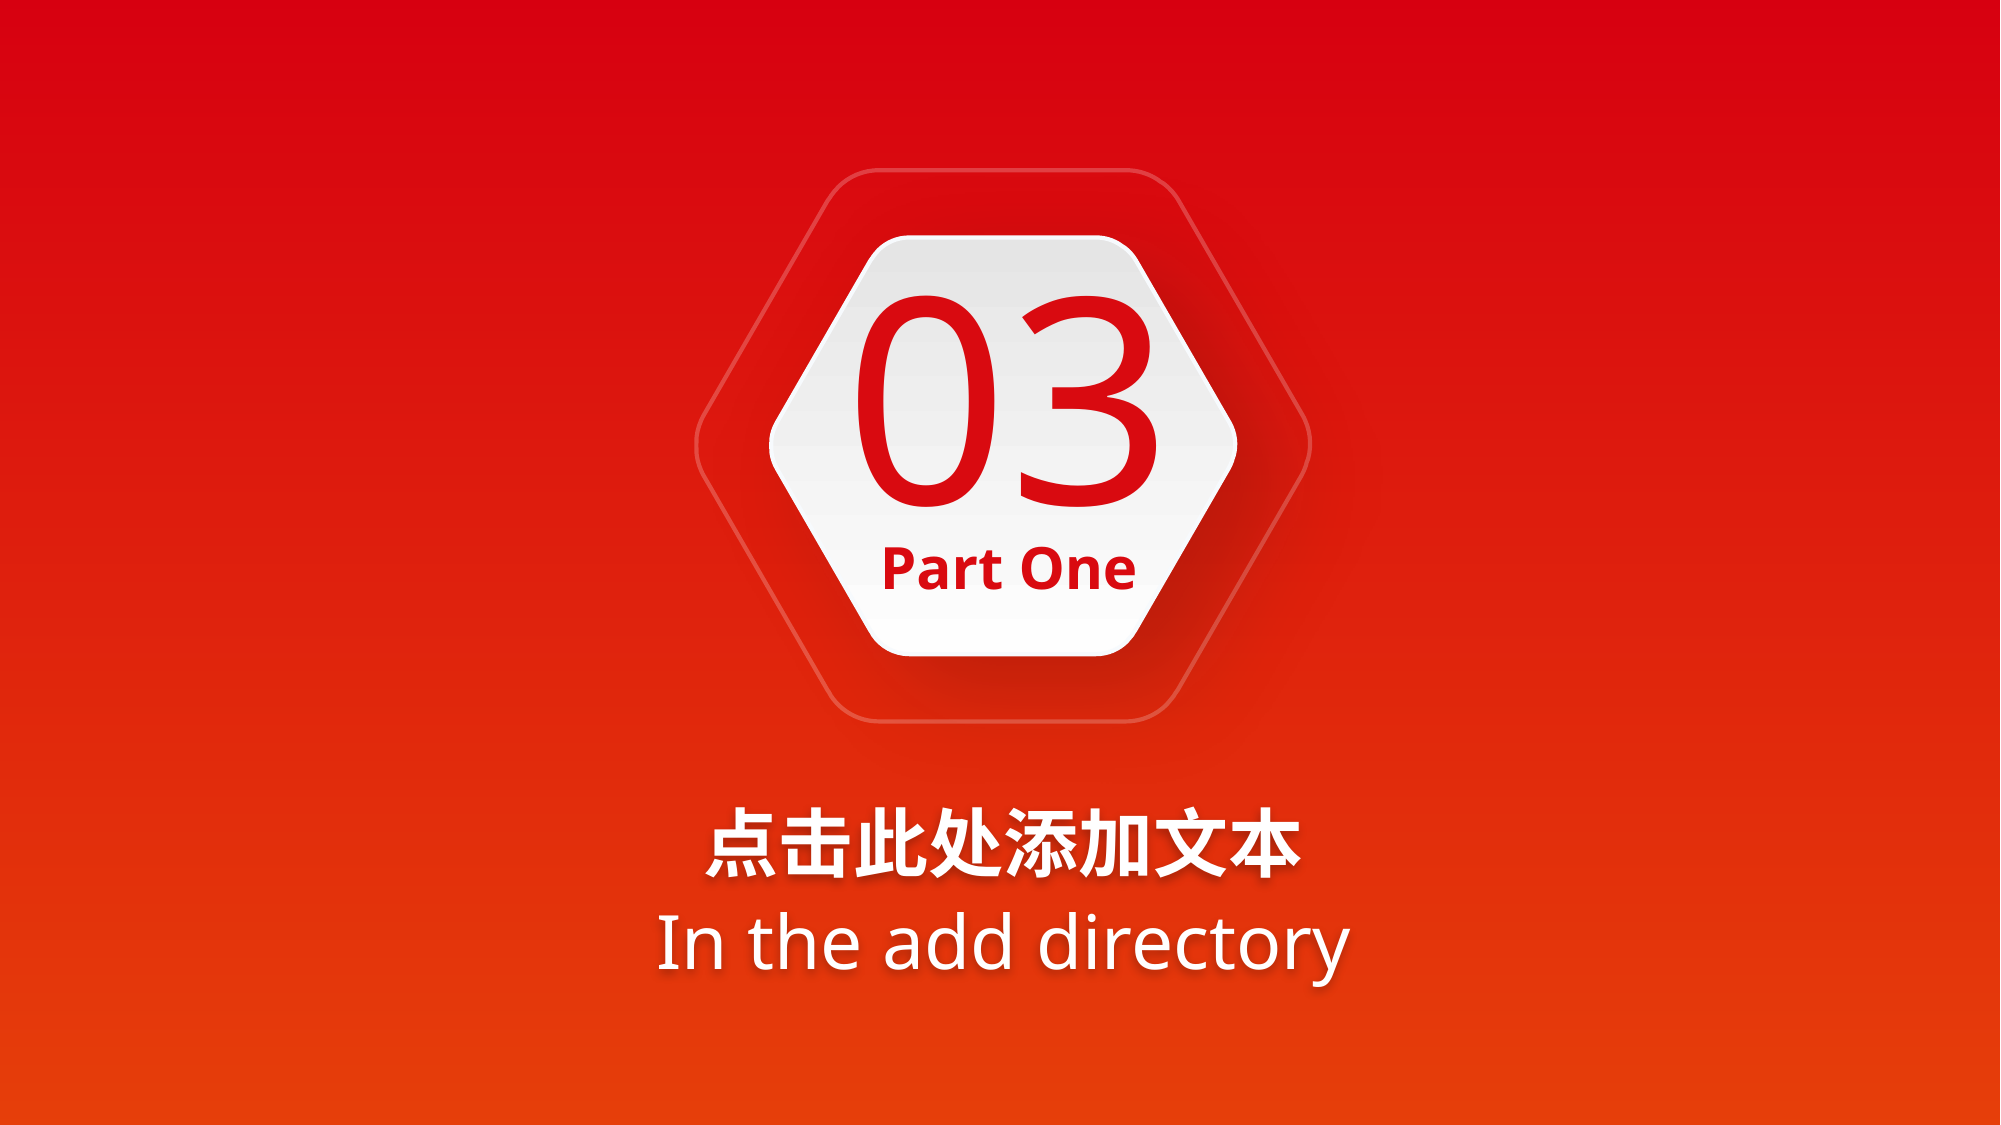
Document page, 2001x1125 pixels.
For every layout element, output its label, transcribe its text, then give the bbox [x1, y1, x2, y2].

text_box 点击此处添加文本 [689, 788, 1319, 887]
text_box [771, 209, 1236, 655]
text_box In the add directory [641, 887, 1367, 993]
text_box [695, 296, 771, 595]
text_box [821, 169, 1185, 209]
text_box [806, 655, 951, 723]
text_box [1236, 297, 1312, 460]
